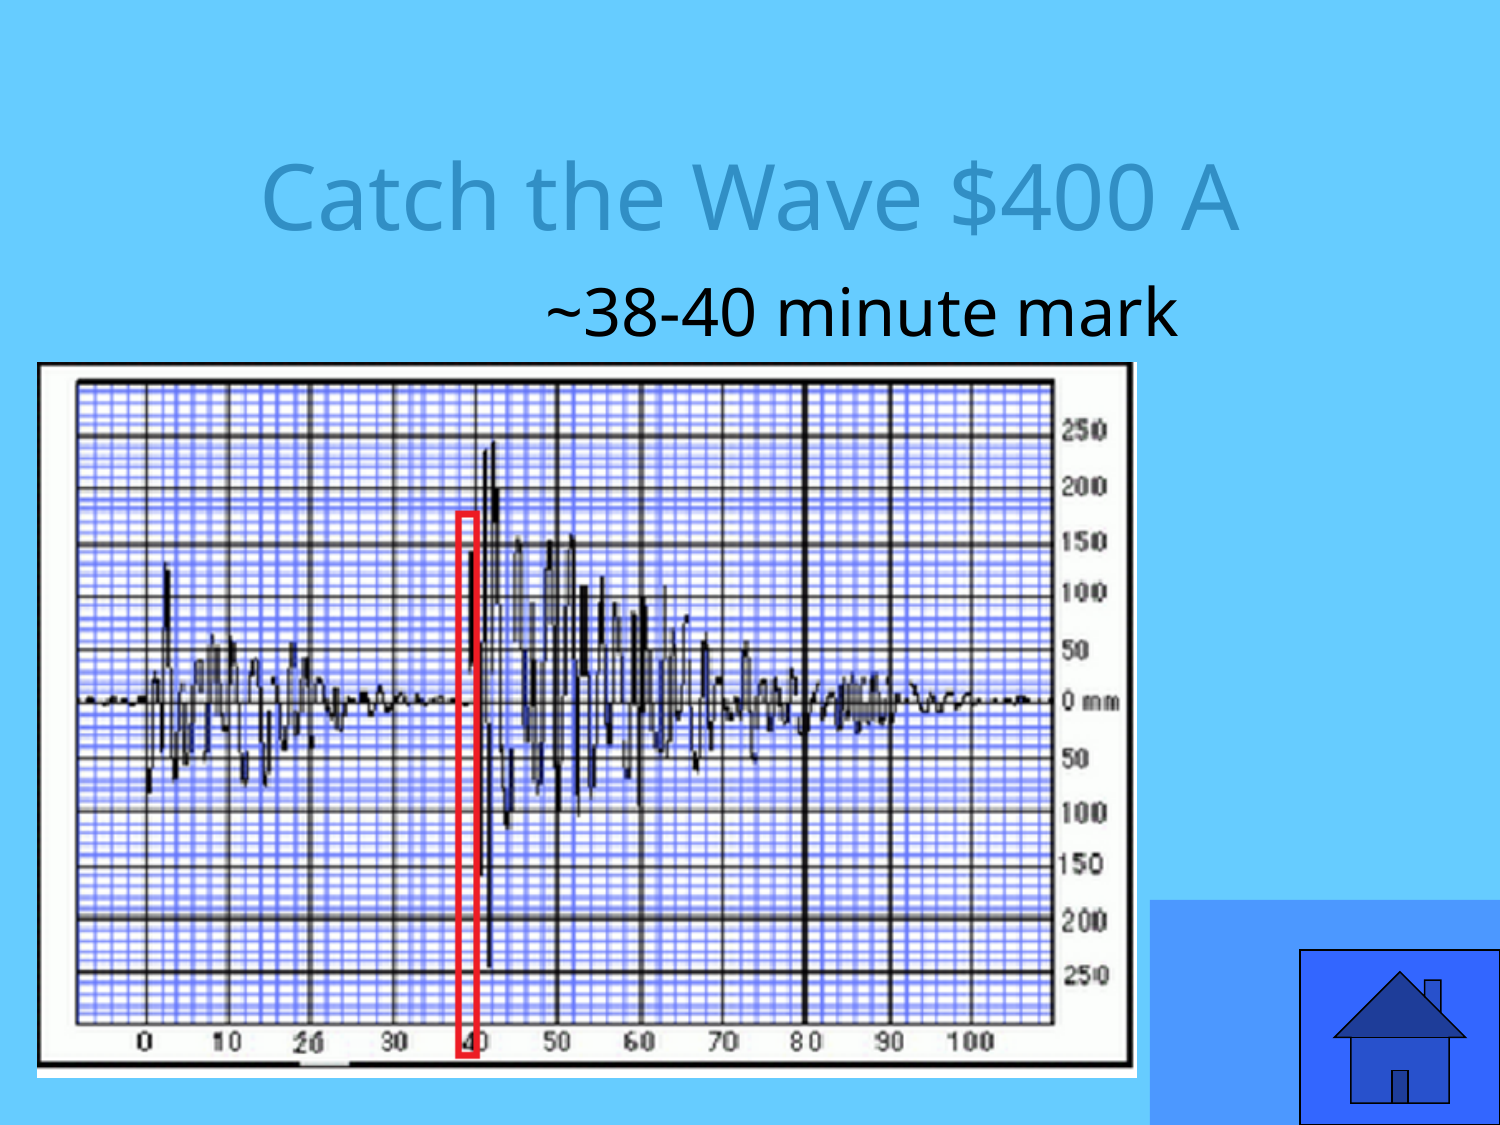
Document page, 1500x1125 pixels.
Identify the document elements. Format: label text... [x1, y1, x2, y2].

text_box [1149, 938, 1500, 1125]
list ~38-40 minute mark [224, 262, 1500, 938]
title Catch the Wave $400 A [112, 99, 1388, 288]
picture [37, 362, 1137, 1079]
text_box [1299, 950, 1500, 1125]
